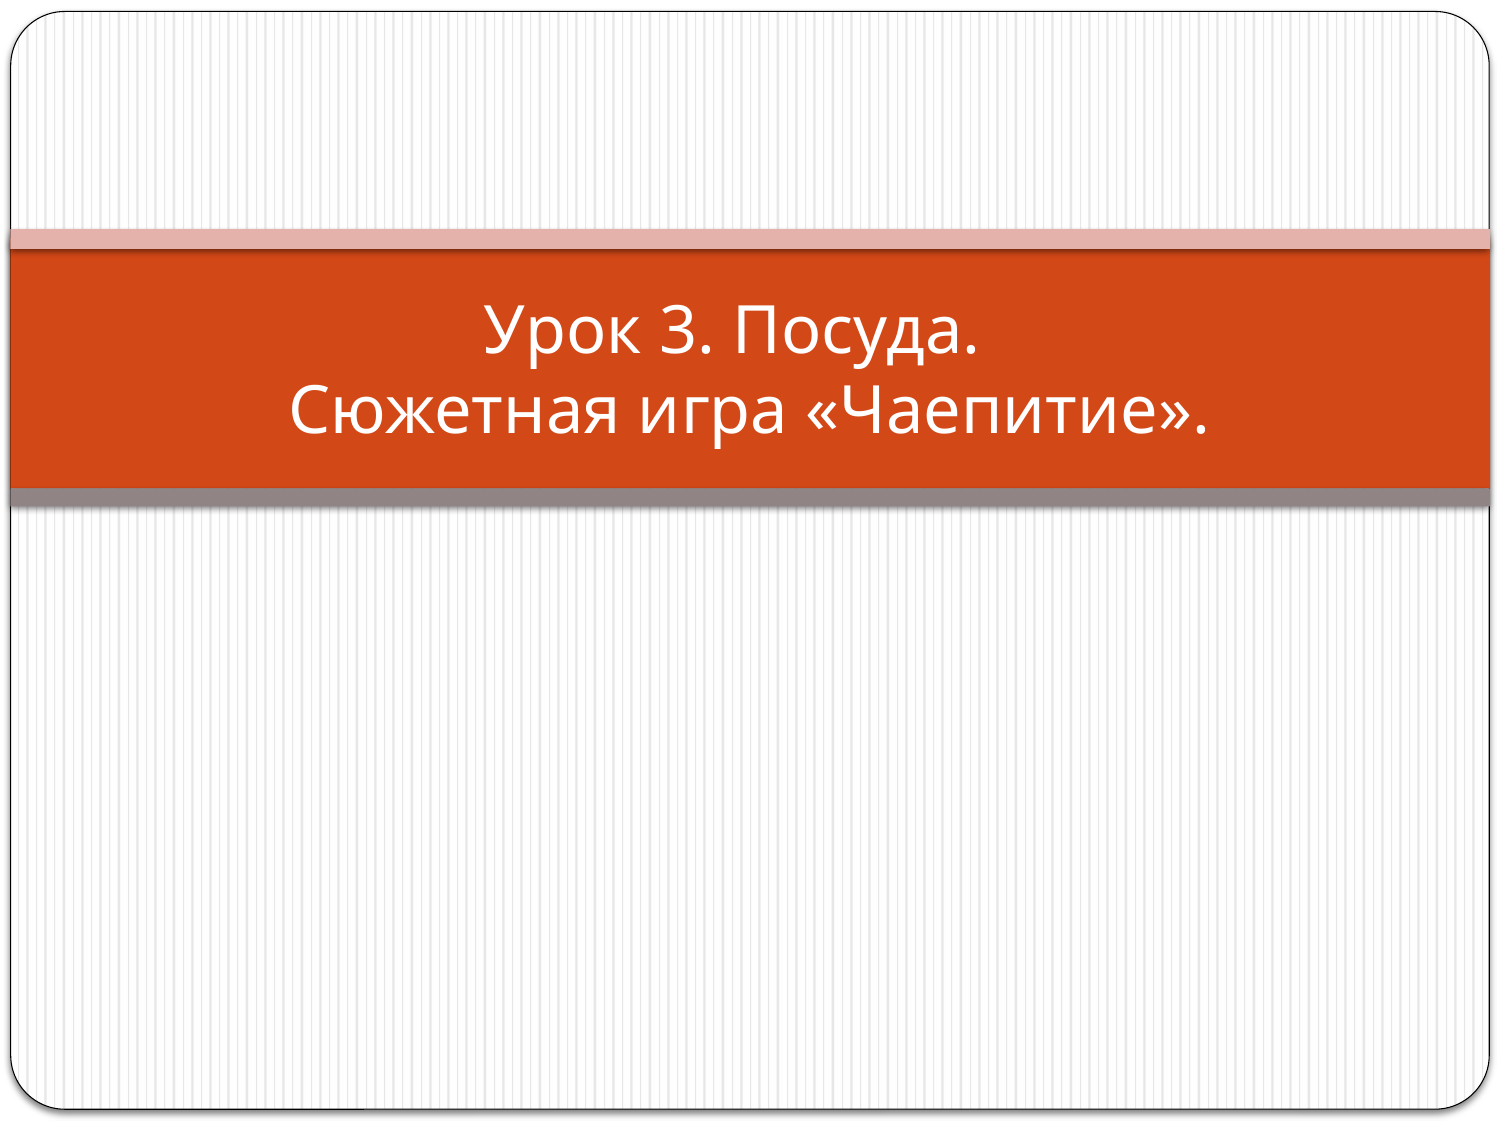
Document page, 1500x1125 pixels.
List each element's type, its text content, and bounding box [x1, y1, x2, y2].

title Урок 3. Посуда. Сюжетная игра «Чаепитие». [112, 149, 1388, 591]
